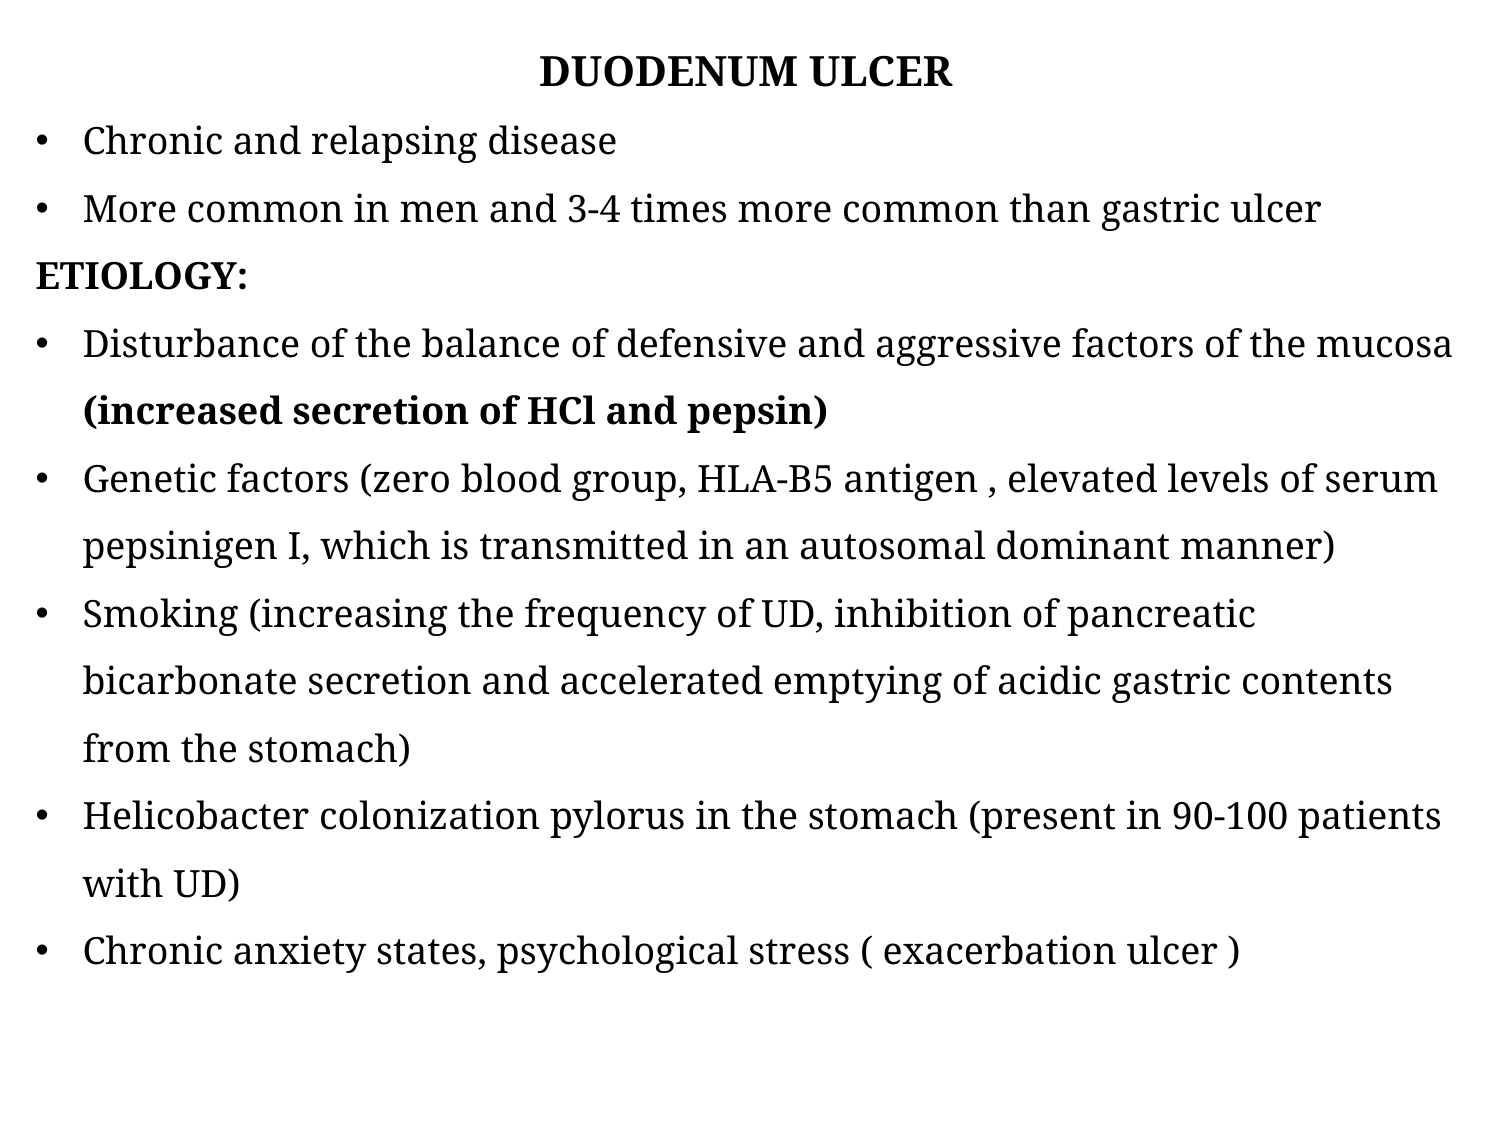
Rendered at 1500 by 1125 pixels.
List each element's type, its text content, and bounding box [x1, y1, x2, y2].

text_box DUODENUM ULCER Chronic and relapsing disease More common in men and 3-4 times more common than gastric ulcer ETIOLOGY: Disturbance of the balance of defensive and aggressive factors of the mucosa (increased secretion of HCl and pepsin) Genetic factors (zero blood group, HLA-B5 antigen , elevated levels of serum pepsinigen I, which is transmitted in an autosomal dominant manner) Smoking (increasing the frequency of UD, inhibition of pancreatic bicarbonate secretion and accelerated emptying of acidic gastric contents from the stomach) Helicobacter colonization pylorus in the stomach (present in 90-100 patients with UD) Chronic anxiety states, psychological stress ( exacerbation ulcer ) [20, 12, 1471, 1048]
